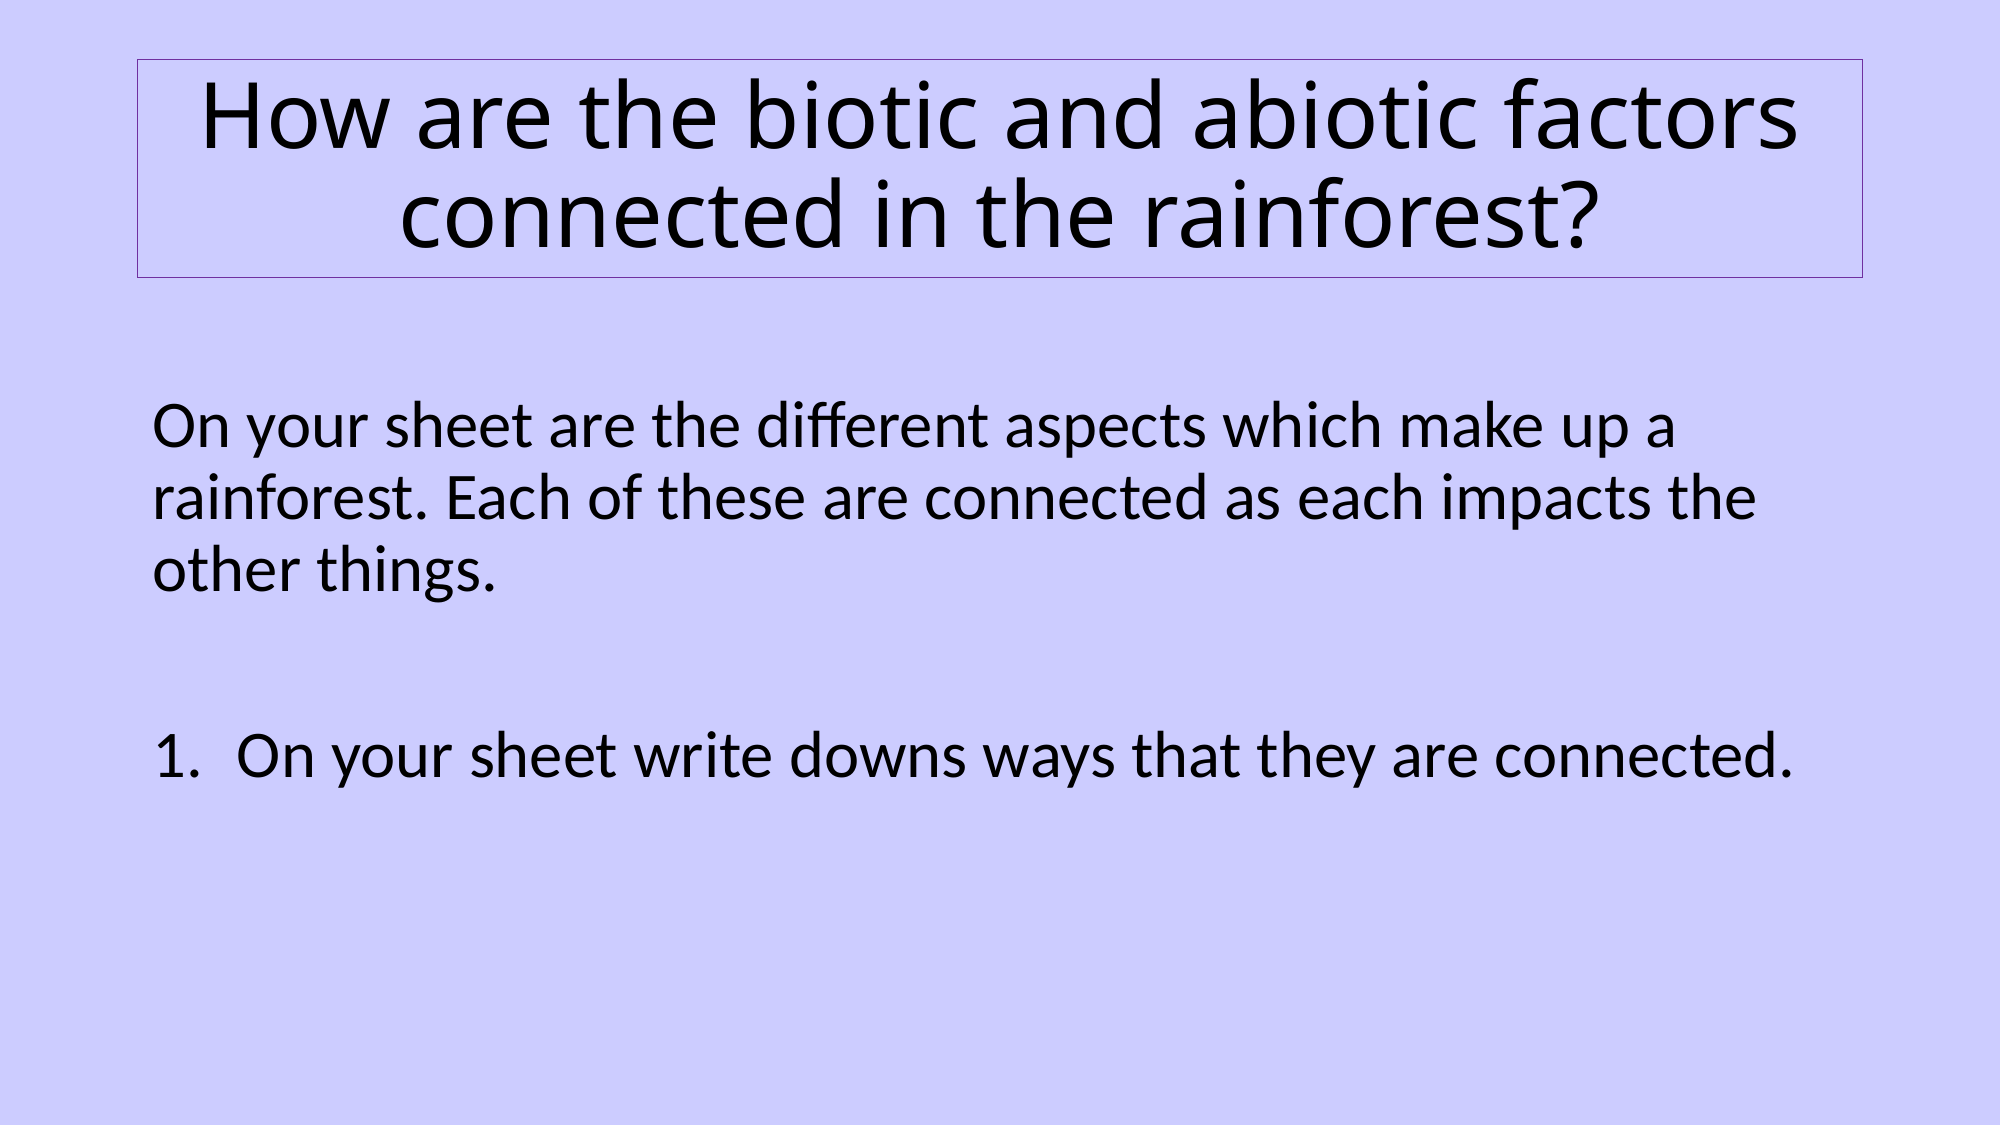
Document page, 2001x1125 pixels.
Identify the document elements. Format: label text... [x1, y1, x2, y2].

title How are the biotic and abiotic factors connected in the rainforest? [137, 59, 1863, 278]
list On your sheet are the different aspects which make up a rainforest. Each of these are connected as each impacts the other things. On your sheet write downs ways that they are connected. [137, 336, 1863, 1014]
